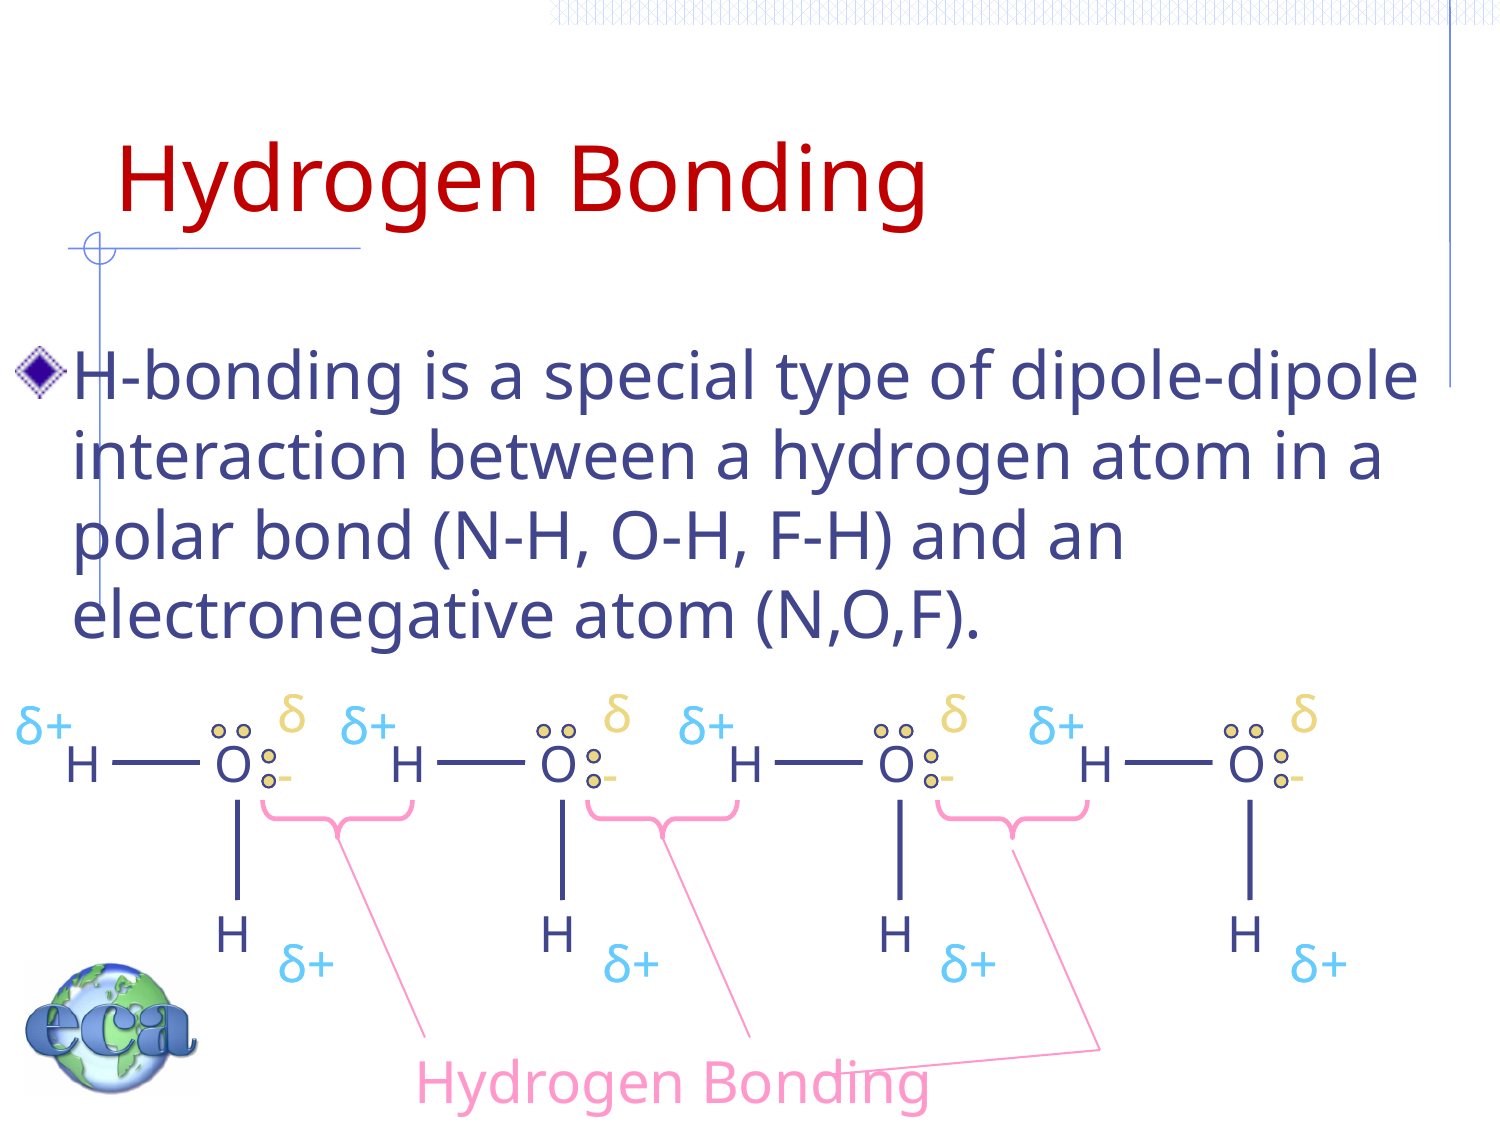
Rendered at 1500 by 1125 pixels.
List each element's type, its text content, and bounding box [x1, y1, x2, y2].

picture [15, 346, 67, 399]
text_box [1012, 674, 1500, 1001]
picture [23, 1013, 200, 1096]
list H-bonding is a special type of dipole-dipole interaction between a hydrogen atom in a polar bond (N-H, O-H, F-H) and an electronegative atom (N,O,F). [0, 1009, 1500, 1013]
list H-bonding is a special type of dipole-dipole interaction between a hydrogen atom in a polar bond (N-H, O-H, F-H) and an electronegative atom (N,O,F). [0, 324, 1500, 673]
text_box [324, 674, 661, 1001]
title Hydrogen Bonding [99, 49, 1376, 238]
text_box Hydrogen Bonding [399, 1037, 1088, 1123]
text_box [0, 674, 323, 1001]
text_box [662, 674, 1011, 1001]
